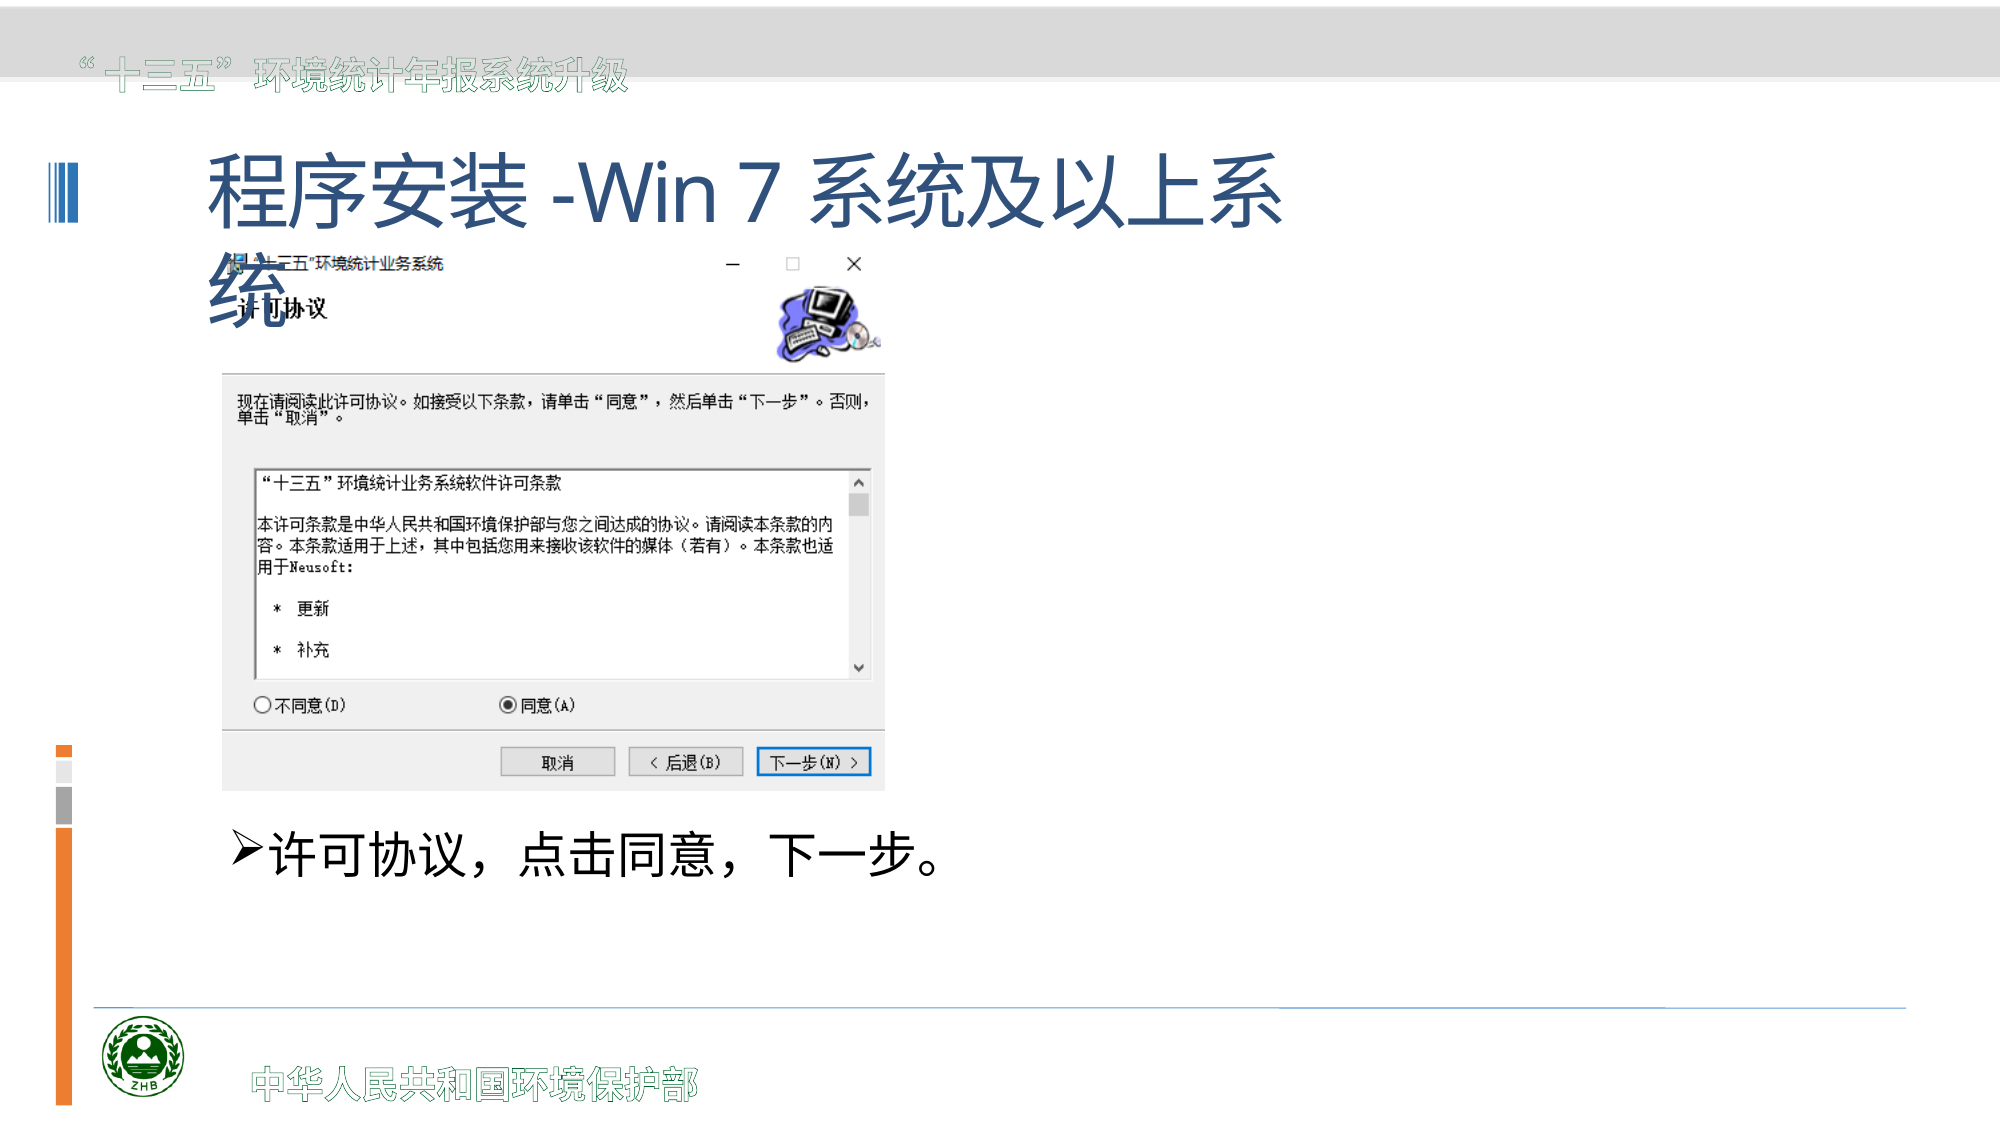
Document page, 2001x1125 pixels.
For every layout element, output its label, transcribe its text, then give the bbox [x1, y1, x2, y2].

text_box 程序安装-Win 7系统及以上系统 [192, 131, 1343, 261]
picture [93, 1007, 188, 1106]
text_box 许可协议，点击同意，下一步。 [213, 816, 1842, 891]
picture [222, 248, 885, 791]
